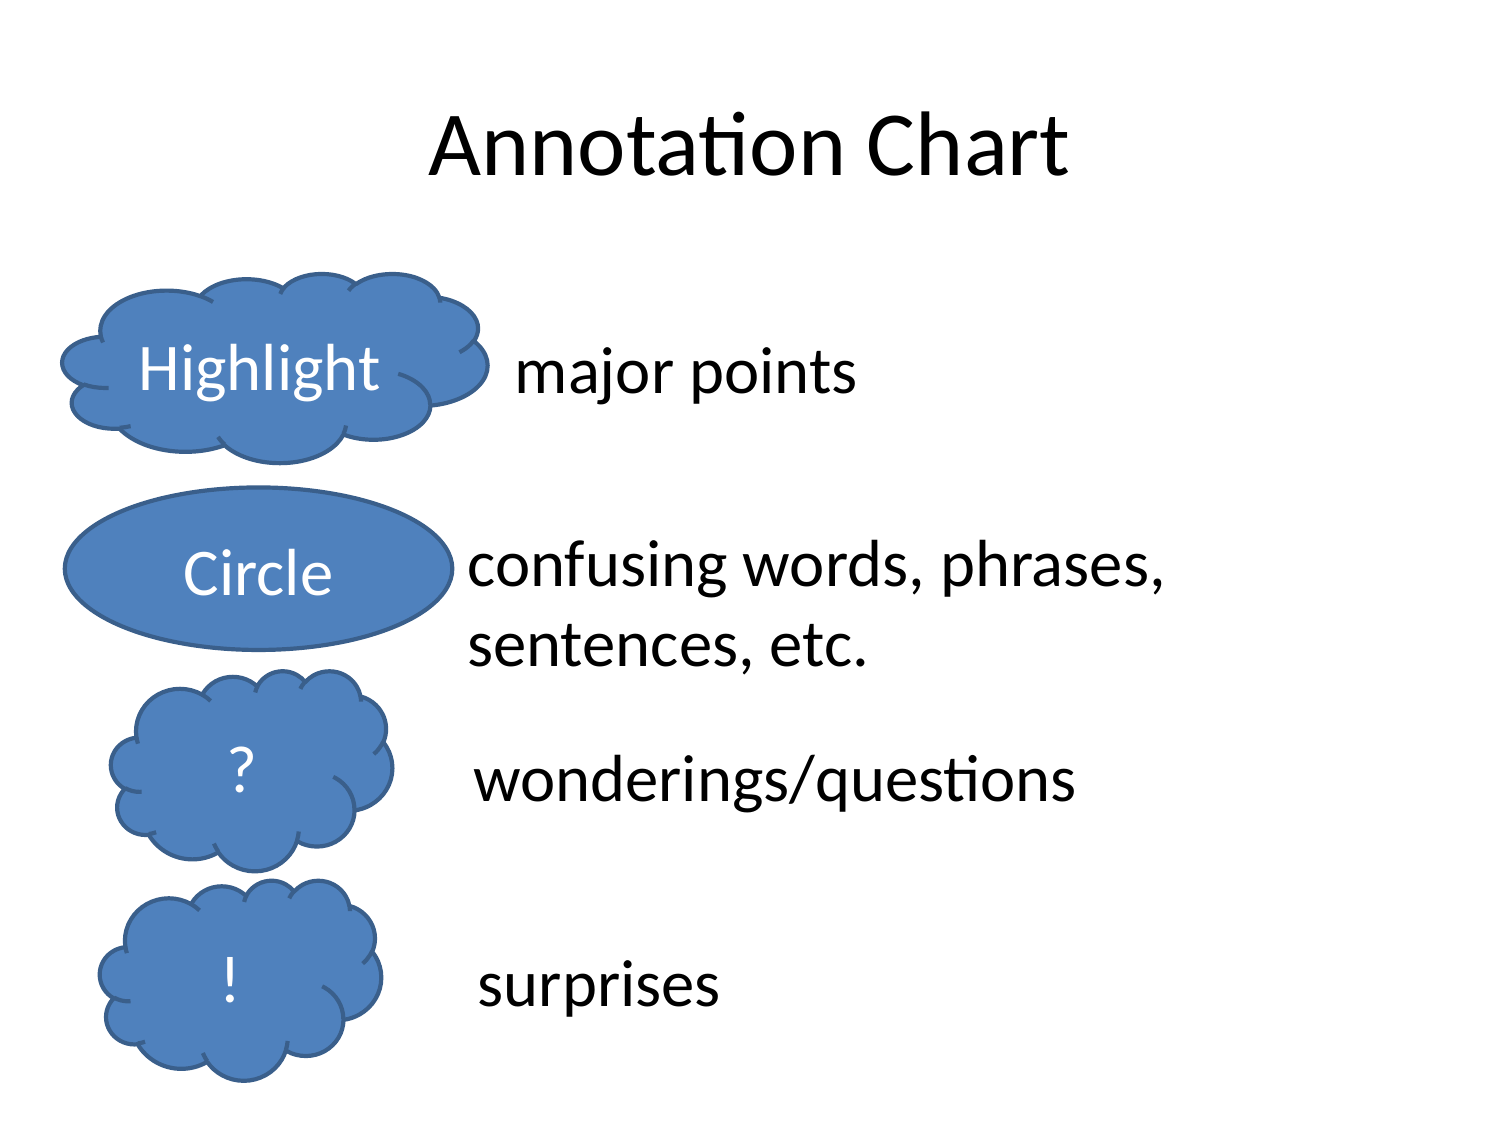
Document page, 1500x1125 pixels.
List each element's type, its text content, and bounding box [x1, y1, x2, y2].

text_box ! [97, 878, 384, 1083]
text_box ? [108, 669, 395, 874]
text_box surprises [463, 932, 736, 1027]
text_box wonderings/questions [458, 727, 1093, 823]
text_box Highlight [59, 271, 490, 466]
title Annotation Chart [75, 45, 1425, 233]
text_box major points [499, 319, 890, 415]
list [62, 218, 1413, 1088]
text_box confusing words, phrases, sentences, etc. [452, 512, 1363, 688]
text_box Circle [62, 485, 452, 653]
